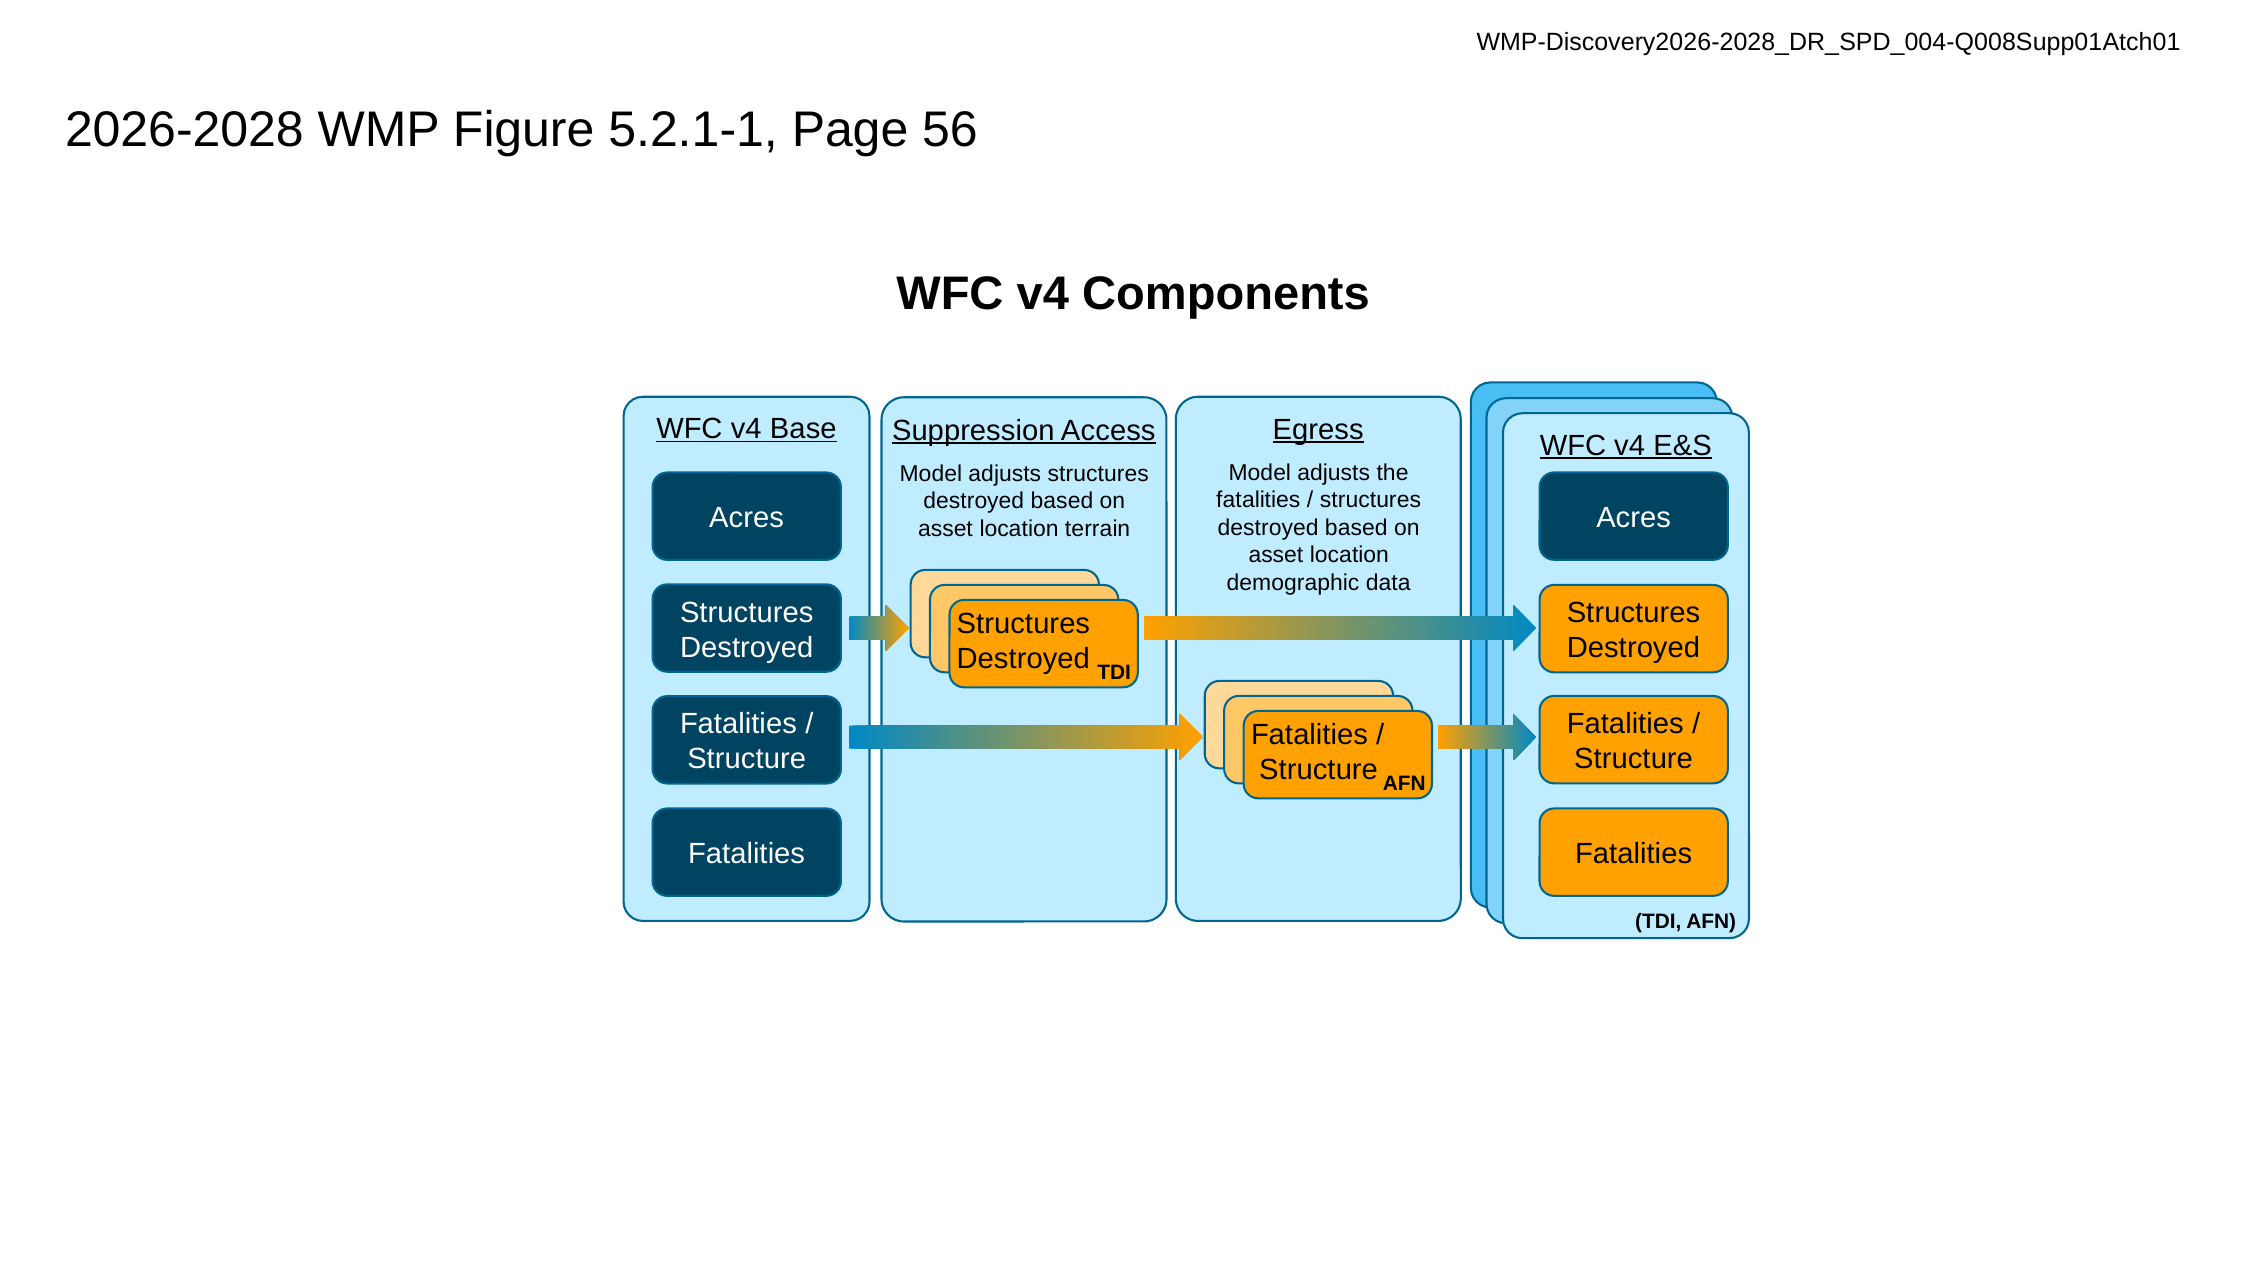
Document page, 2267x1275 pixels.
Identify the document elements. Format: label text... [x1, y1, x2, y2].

text_box WMP-Discovery2026-2028_DR_SPD_004-Q008Supp01Atch01 [1461, 18, 2198, 63]
title 2026-2028 WMP Figure 5.2.1-1, Page 56 [50, 63, 2212, 198]
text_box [623, 382, 1758, 941]
text_box WFC v4 Components [540, 255, 1726, 327]
